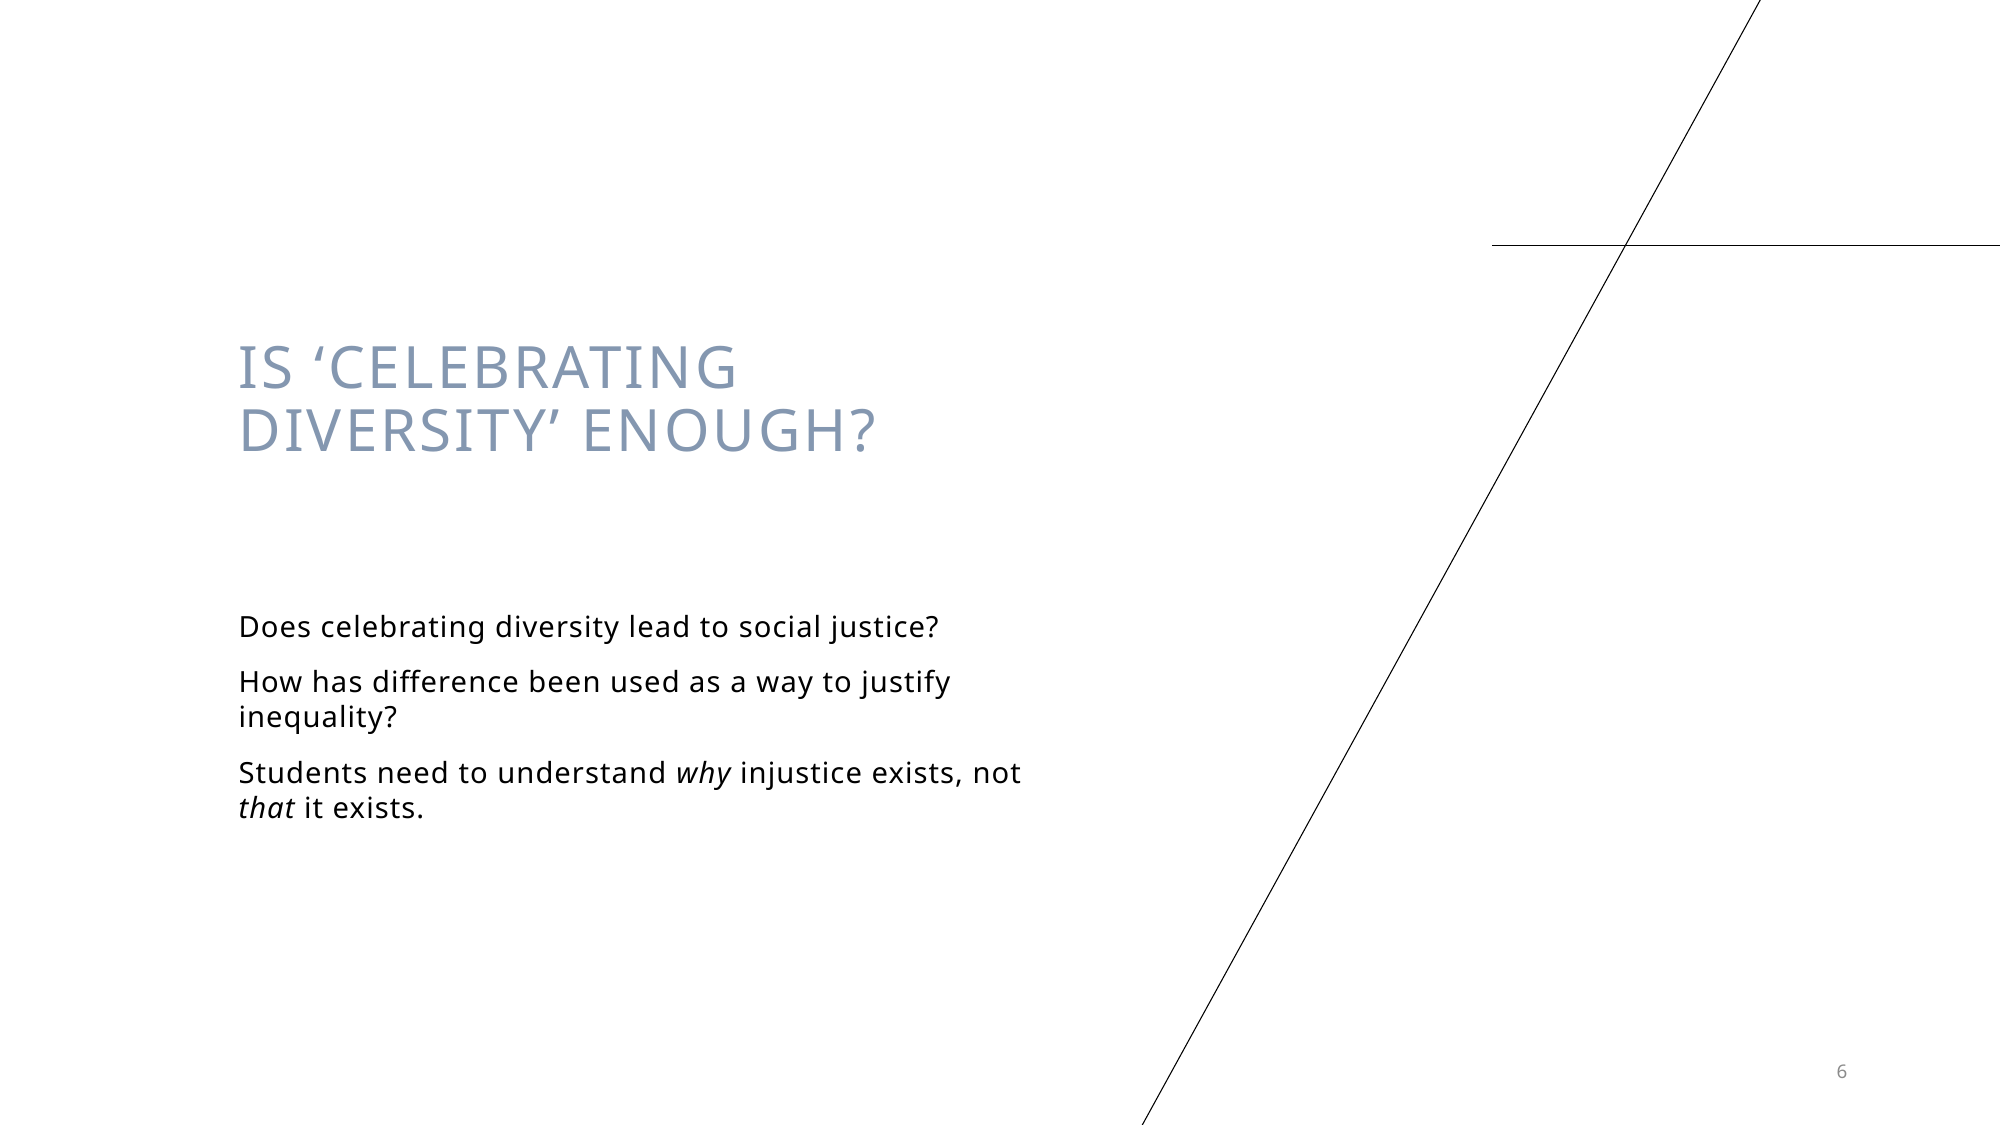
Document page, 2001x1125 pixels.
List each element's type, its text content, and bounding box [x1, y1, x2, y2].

title Is ‘celebrating diversity’ enough? [223, 274, 1062, 472]
list Does celebrating diversity lead to social justice? How has difference been used as a way to justify inequality? Students need to understand why injustice exists, not that it exists. [223, 600, 1062, 851]
slide_number 6 [1412, 1042, 1863, 1103]
